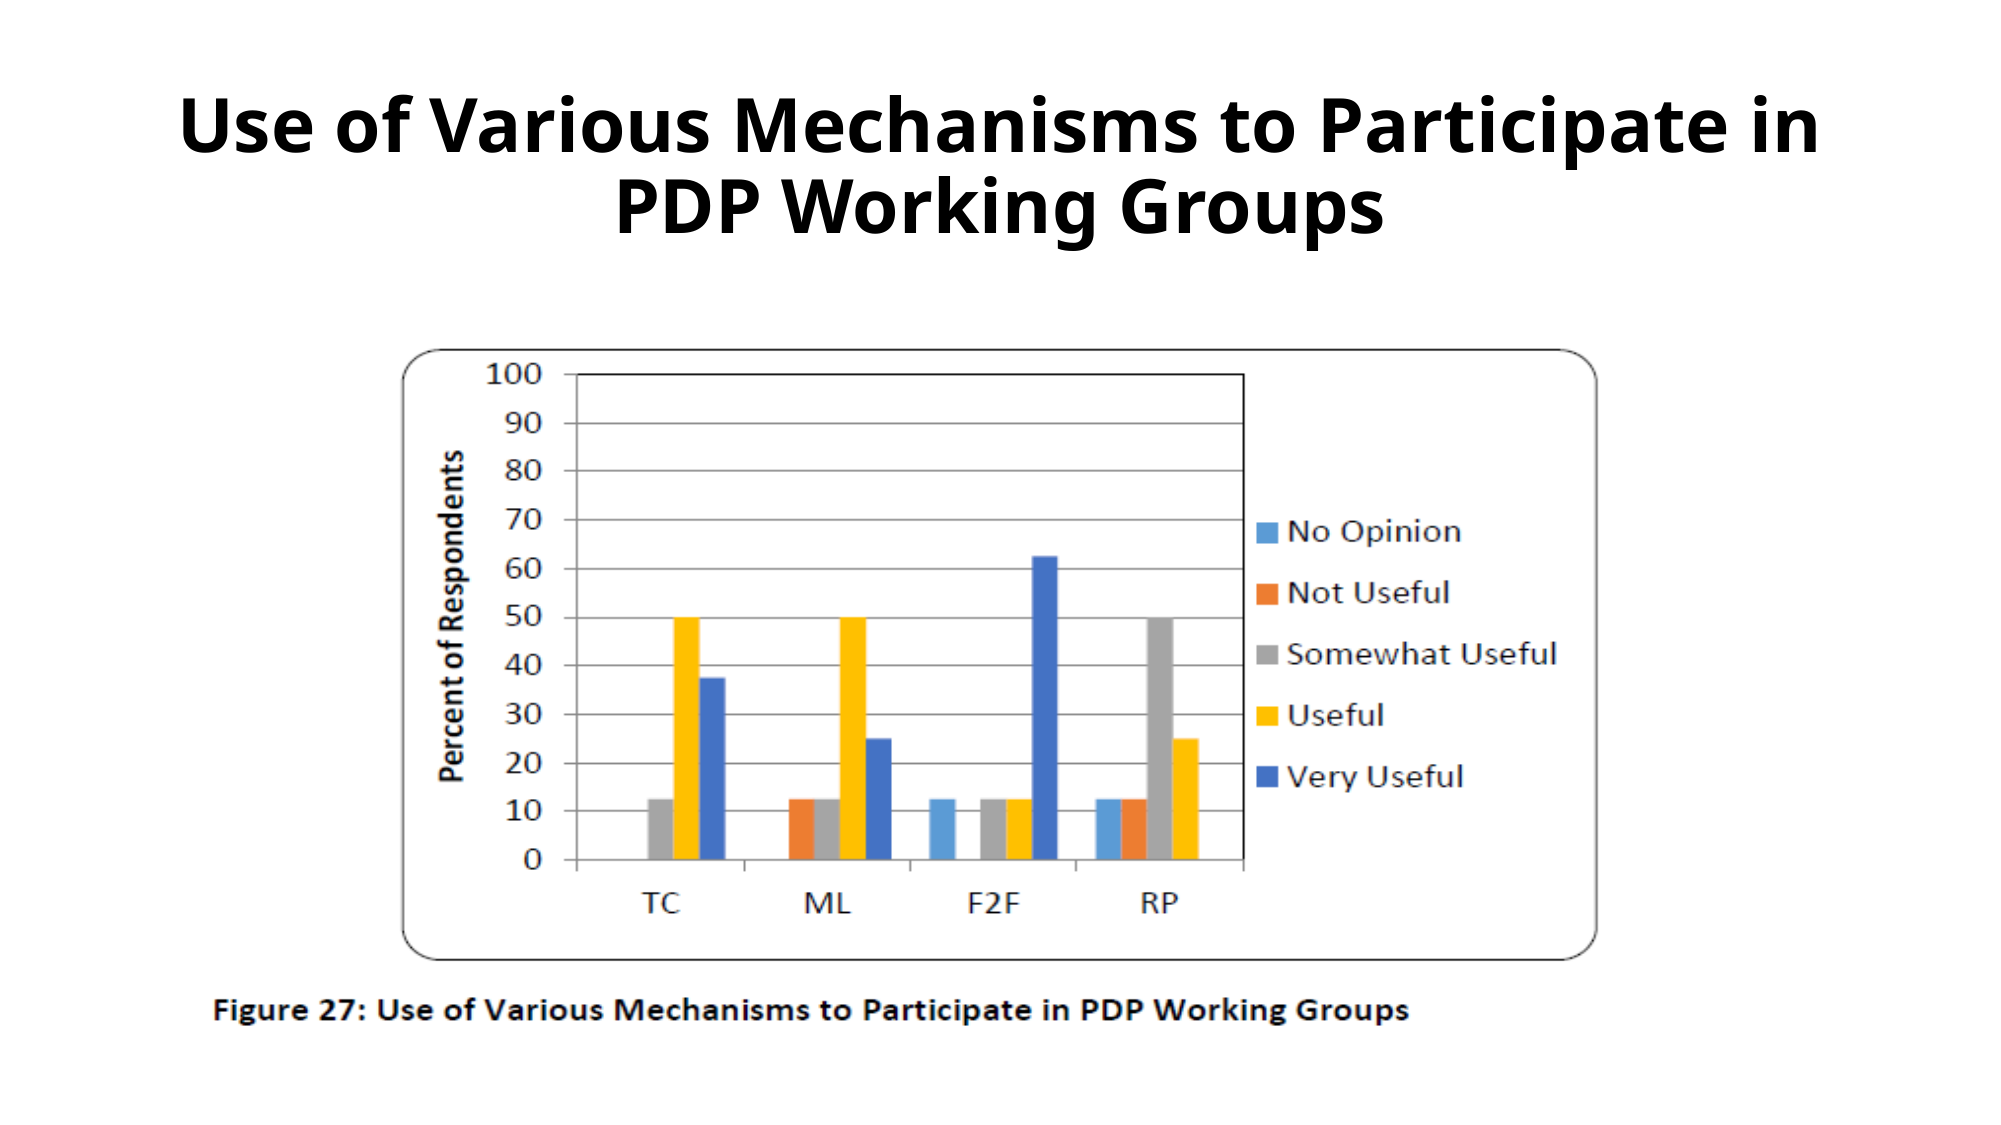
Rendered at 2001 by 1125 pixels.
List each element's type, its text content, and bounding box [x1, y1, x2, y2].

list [0, 330, 1689, 1062]
title Use of Various Mechanisms to Participate in PDP Working Groups [137, 59, 1863, 278]
